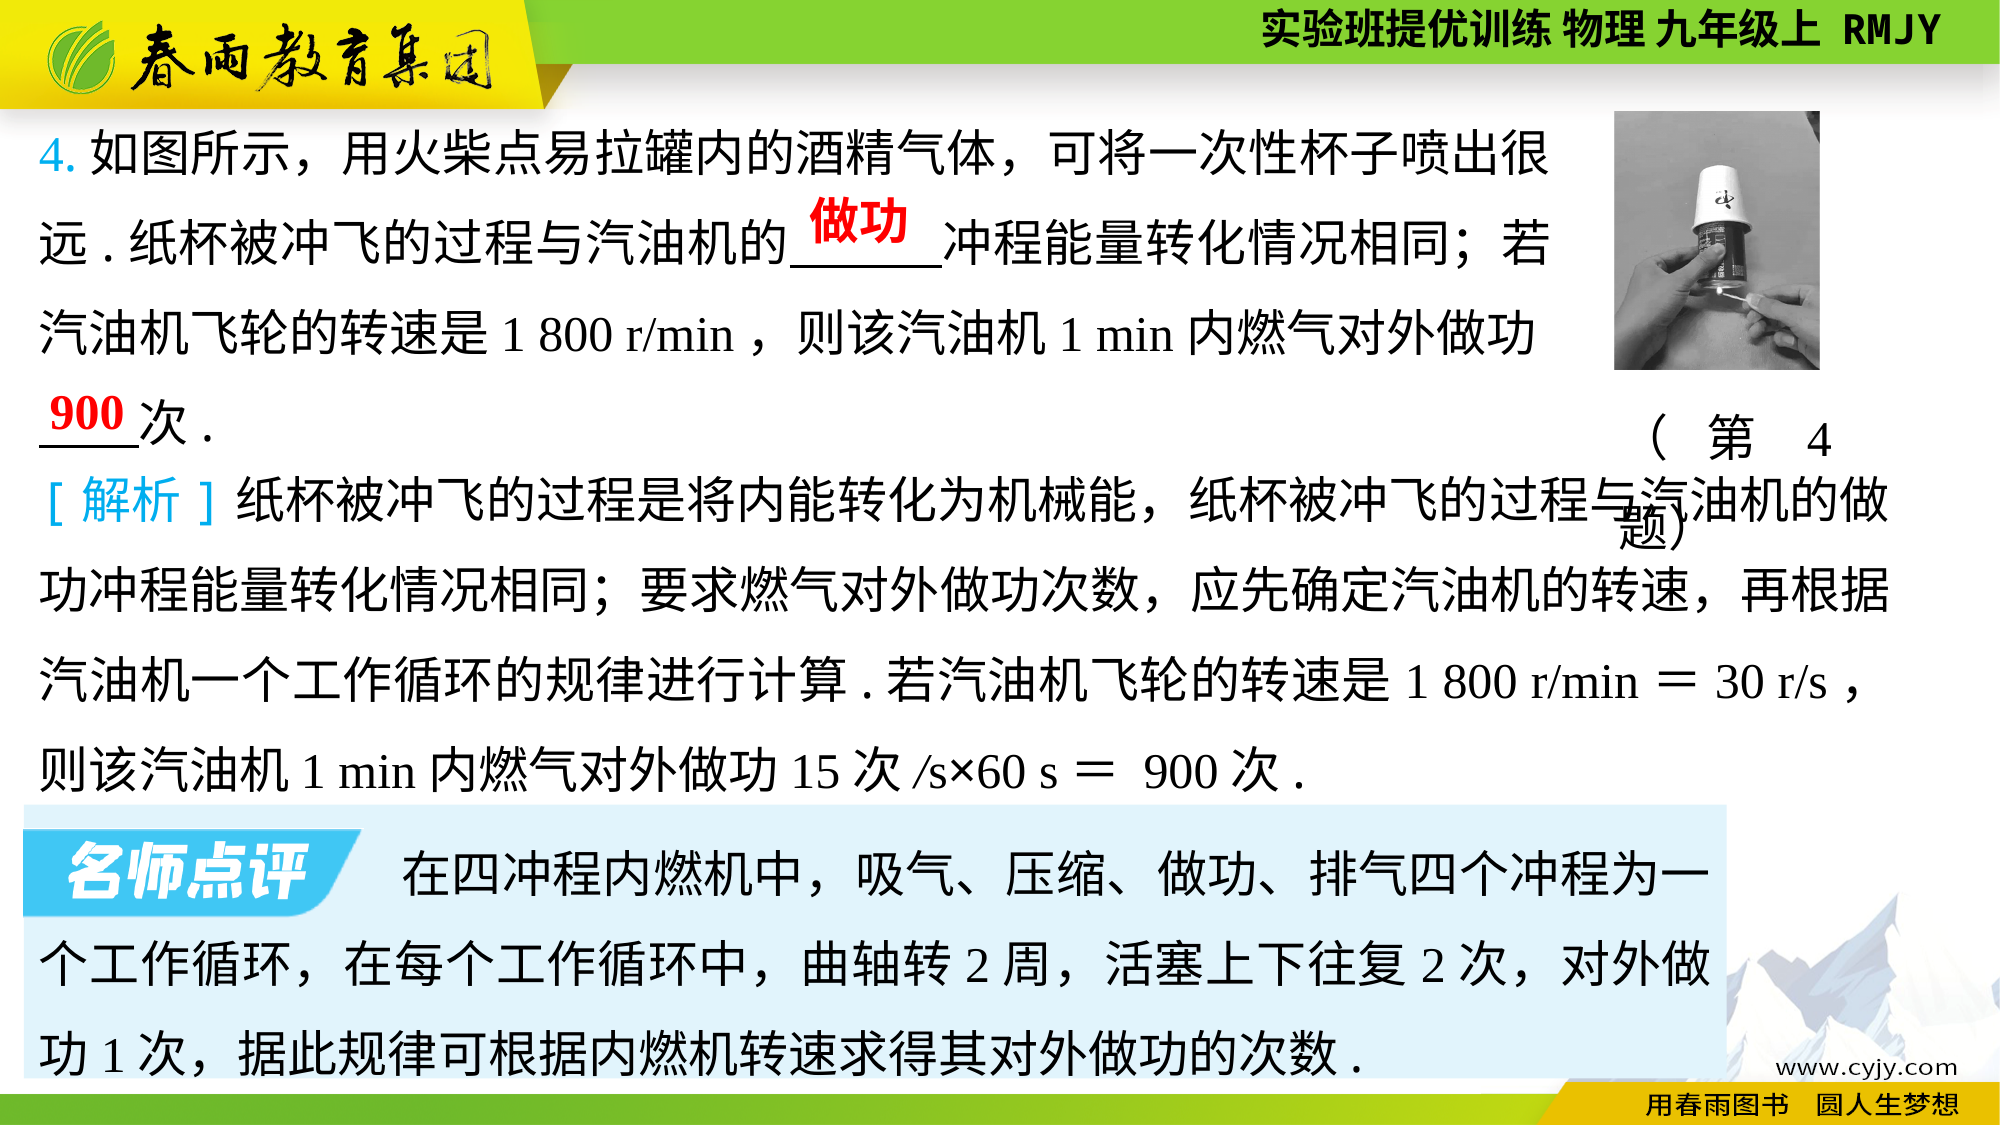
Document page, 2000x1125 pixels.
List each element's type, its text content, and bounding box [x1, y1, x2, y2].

text_box 在四冲程内燃机中，吸气、压缩、做功、排气四个冲程为一个工作循环，在每个工作循环中，曲轴转2周，活塞上下往复2次，对外做功1次，据此规律可根据内燃机转速求得其对外做功的次数. [23, 804, 1727, 1079]
text_box [解析]纸杯被冲飞的过程是将内能转化为机械能，纸杯被冲飞的过程与汽油机的做功冲程能量转化情况相同；要求燃气对外做功次数，应先确定汽油机的转速，再根据汽油机一个工作循环的规律进行计算.若汽油机飞轮的转速是1 800 r/min＝30 r/s，则该汽油机1 min内燃气对外做功15次/s×60 s＝ 900次. [23, 430, 1906, 806]
picture [0, 0, 2000, 1125]
text_box （第4题） [1603, 369, 1859, 430]
list 4.如图所示，用火柴点易拉罐内的酒精气体，可将一次性杯子喷出很远.纸杯被冲飞的过程与汽油机的 冲程能量转化情况相同；若汽油机飞轮的转速是1 800 r/min，则该汽油机1 min内燃气对外做功 次. [23, 83, 1567, 430]
text_box 做功 [795, 182, 925, 258]
text_box 900 [34, 372, 140, 430]
